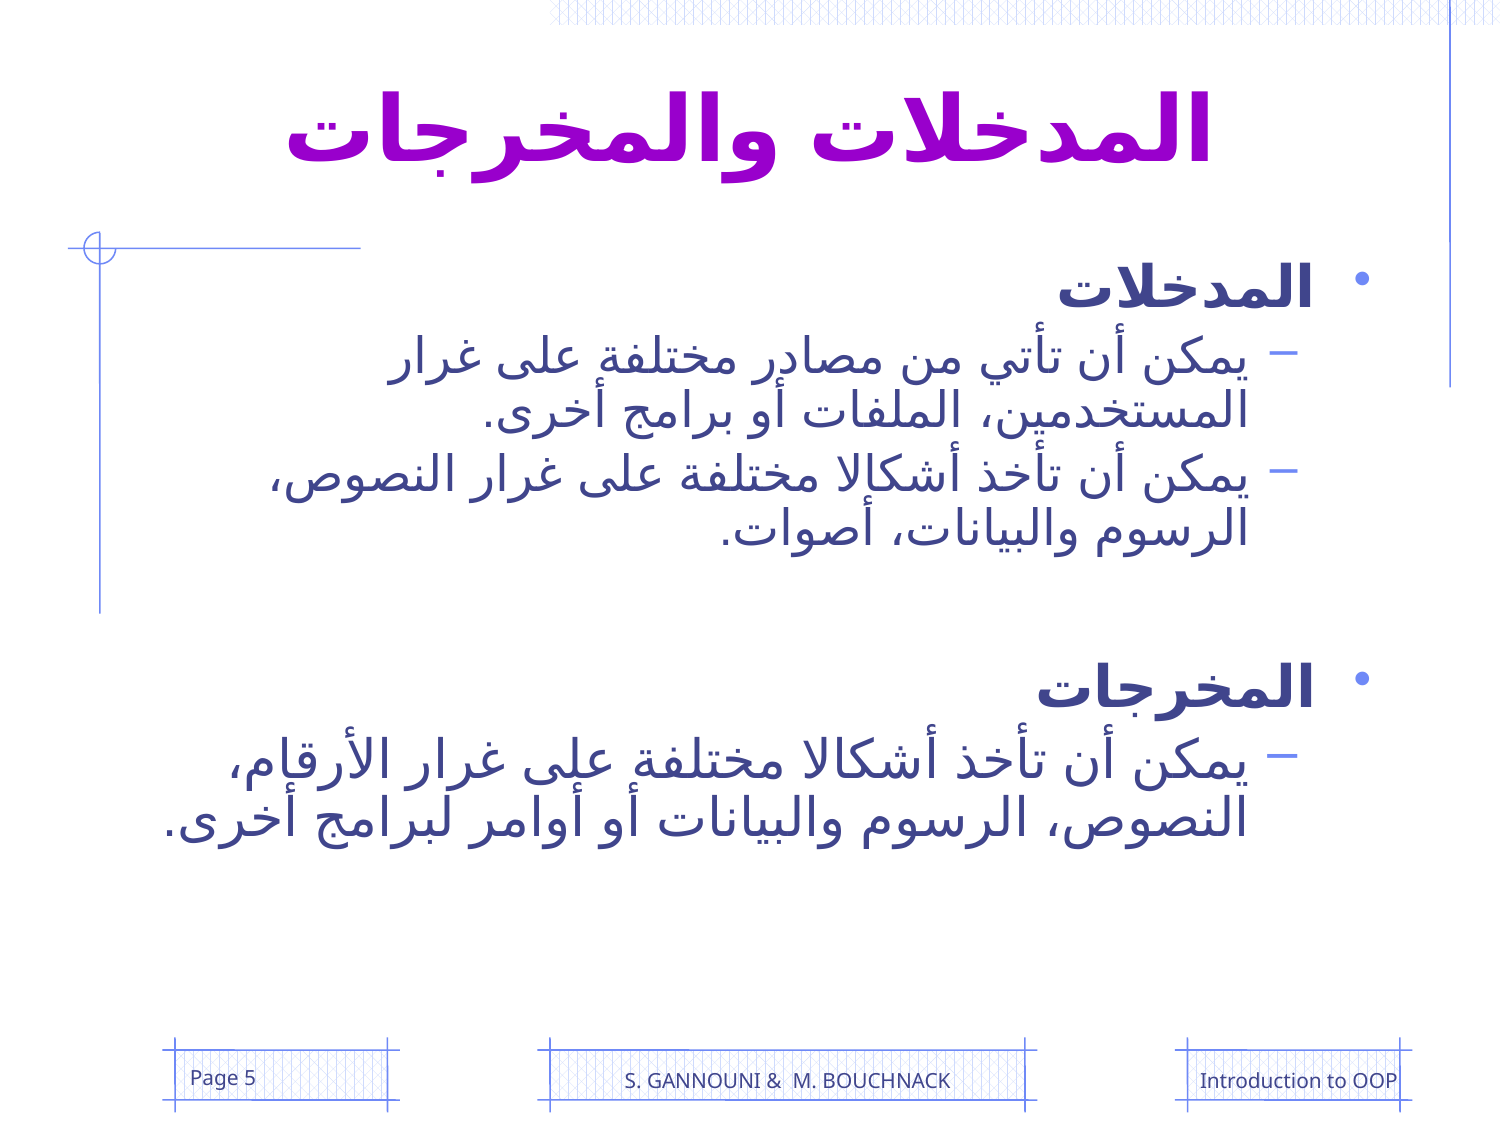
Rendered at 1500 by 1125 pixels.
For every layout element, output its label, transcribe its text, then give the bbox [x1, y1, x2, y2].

title المدخلات والمخرجات [0, 24, 1500, 188]
footer S. GANNOUNI & M. BOUCHNACK [549, 1024, 1026, 1101]
list المدخلات يمكن أن تأتي من مصادر مختلفة على غرار المستخدمين، الملفات أو برامج أخرى. يمكن أن تأخذ أشكالا مختلفة على غرار النصوص، الرسوم والبيانات، أصوات. المخرجات يمكن أن تأخذ أشكالا مختلفة على غرار الأرقام، النصوص، الرسوم والبيانات أو أوامر لبرامج أخرى. [124, 249, 1388, 926]
slide_number Page 5 [174, 1024, 488, 1101]
slide_number Introduction to OOP [1099, 1024, 1413, 1101]
